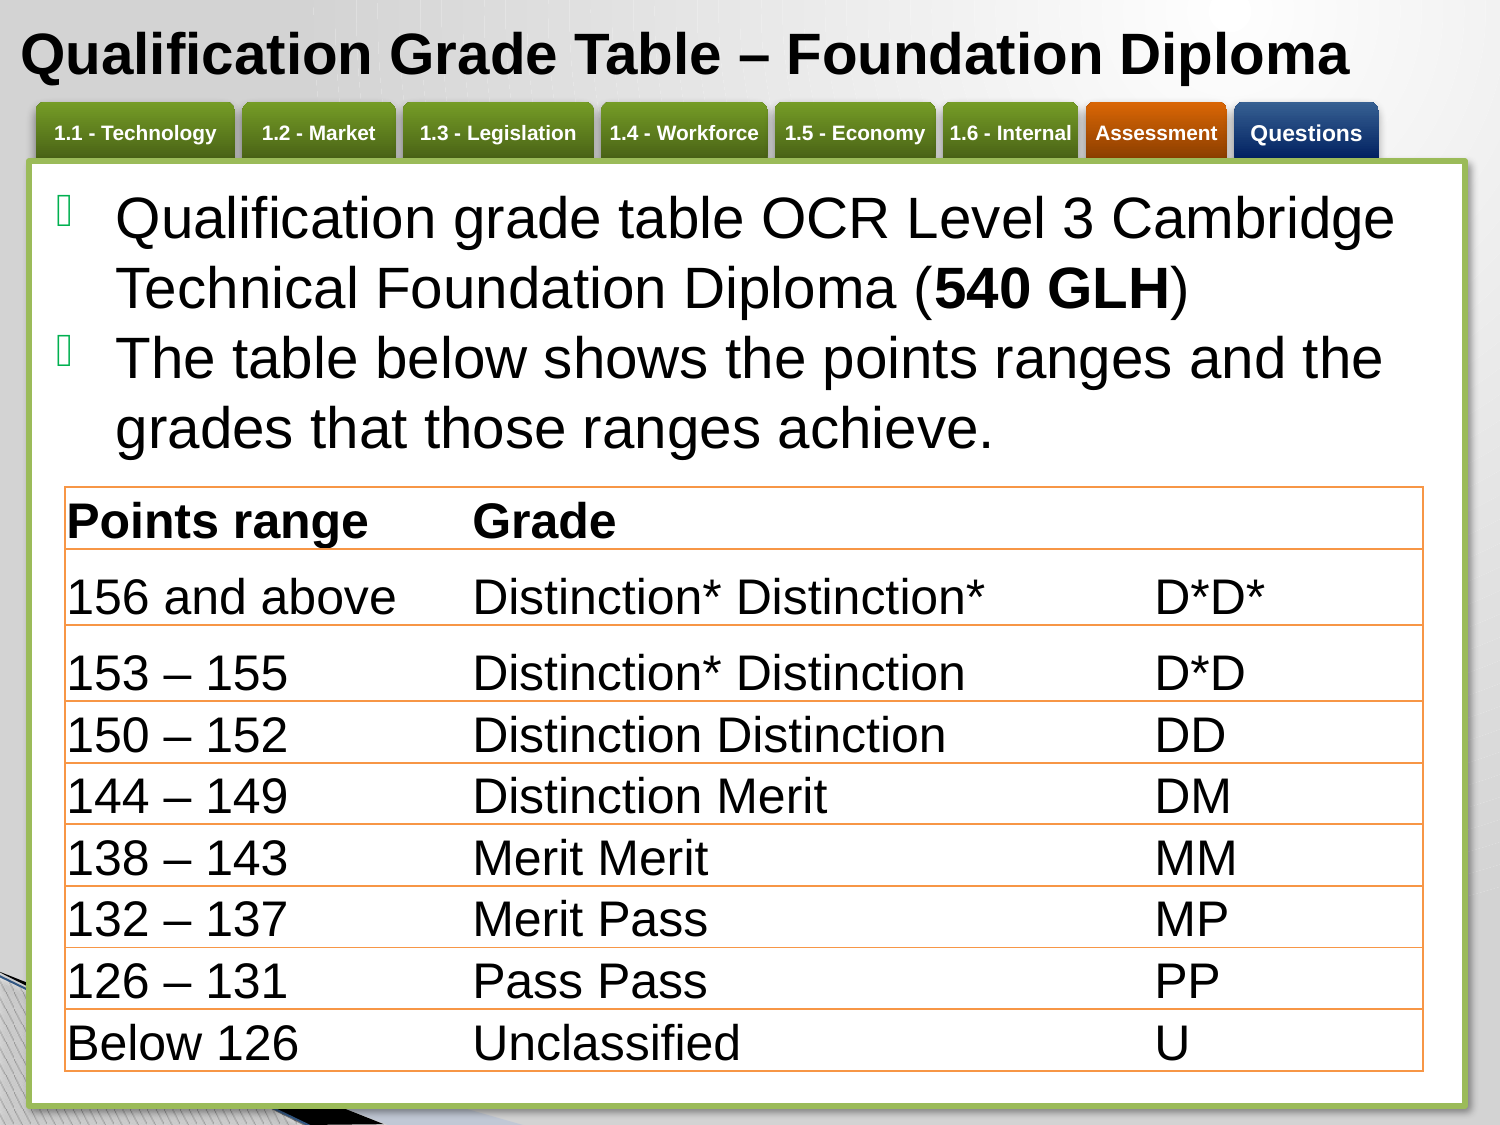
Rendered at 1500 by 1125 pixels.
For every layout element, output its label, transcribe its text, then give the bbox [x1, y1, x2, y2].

table_cell Below 126 [66, 1010, 471, 1070]
text_box e [551, 0, 603, 5]
table_cell DM [1153, 764, 1422, 823]
table_cell 126 – 131 [66, 948, 471, 1008]
picture [281, 1114, 303, 1125]
table_cell Pass Pass [471, 948, 1153, 1008]
table_cell 132 – 137 [66, 887, 471, 947]
table_header Points range [66, 488, 471, 548]
table_cell 144 – 149 [66, 764, 471, 823]
table_cell Distinction Merit [471, 764, 1153, 823]
table_cell Merit Merit [471, 825, 1153, 885]
table_cell PP [1153, 948, 1422, 1008]
table_cell Distinction* Distinction [471, 626, 1153, 700]
table_cell MM [1153, 825, 1422, 885]
table_cell DD [1153, 702, 1422, 762]
table_cell Distinction* Distinction* [471, 550, 1153, 624]
table_cell MP [1153, 887, 1422, 947]
table_cell U [1153, 1010, 1422, 1070]
table_cell Unclassified [471, 1010, 1153, 1070]
table_cell 153 – 155 [66, 626, 471, 700]
table_cell 156 and above [66, 550, 471, 624]
table_cell Merit Pass [471, 887, 1153, 947]
table_cell Distinction Distinction [471, 702, 1153, 762]
table_cell D*D [1153, 626, 1422, 700]
text_box Qualification grade table OCR Level 3 Cambridge Technical Foundation Diploma (540 GLH) The table below shows the points ranges and the grades that those ranges achieve. [41, 172, 1447, 468]
table_header Grade [471, 488, 1153, 548]
table_cell 150 – 152 [66, 702, 471, 762]
title Qualification Grade Table – Foundation Diploma [5, 0, 1447, 102]
table_header [1153, 488, 1422, 548]
table_cell 138 – 143 [66, 825, 471, 885]
table_cell D*D* [1153, 550, 1422, 624]
